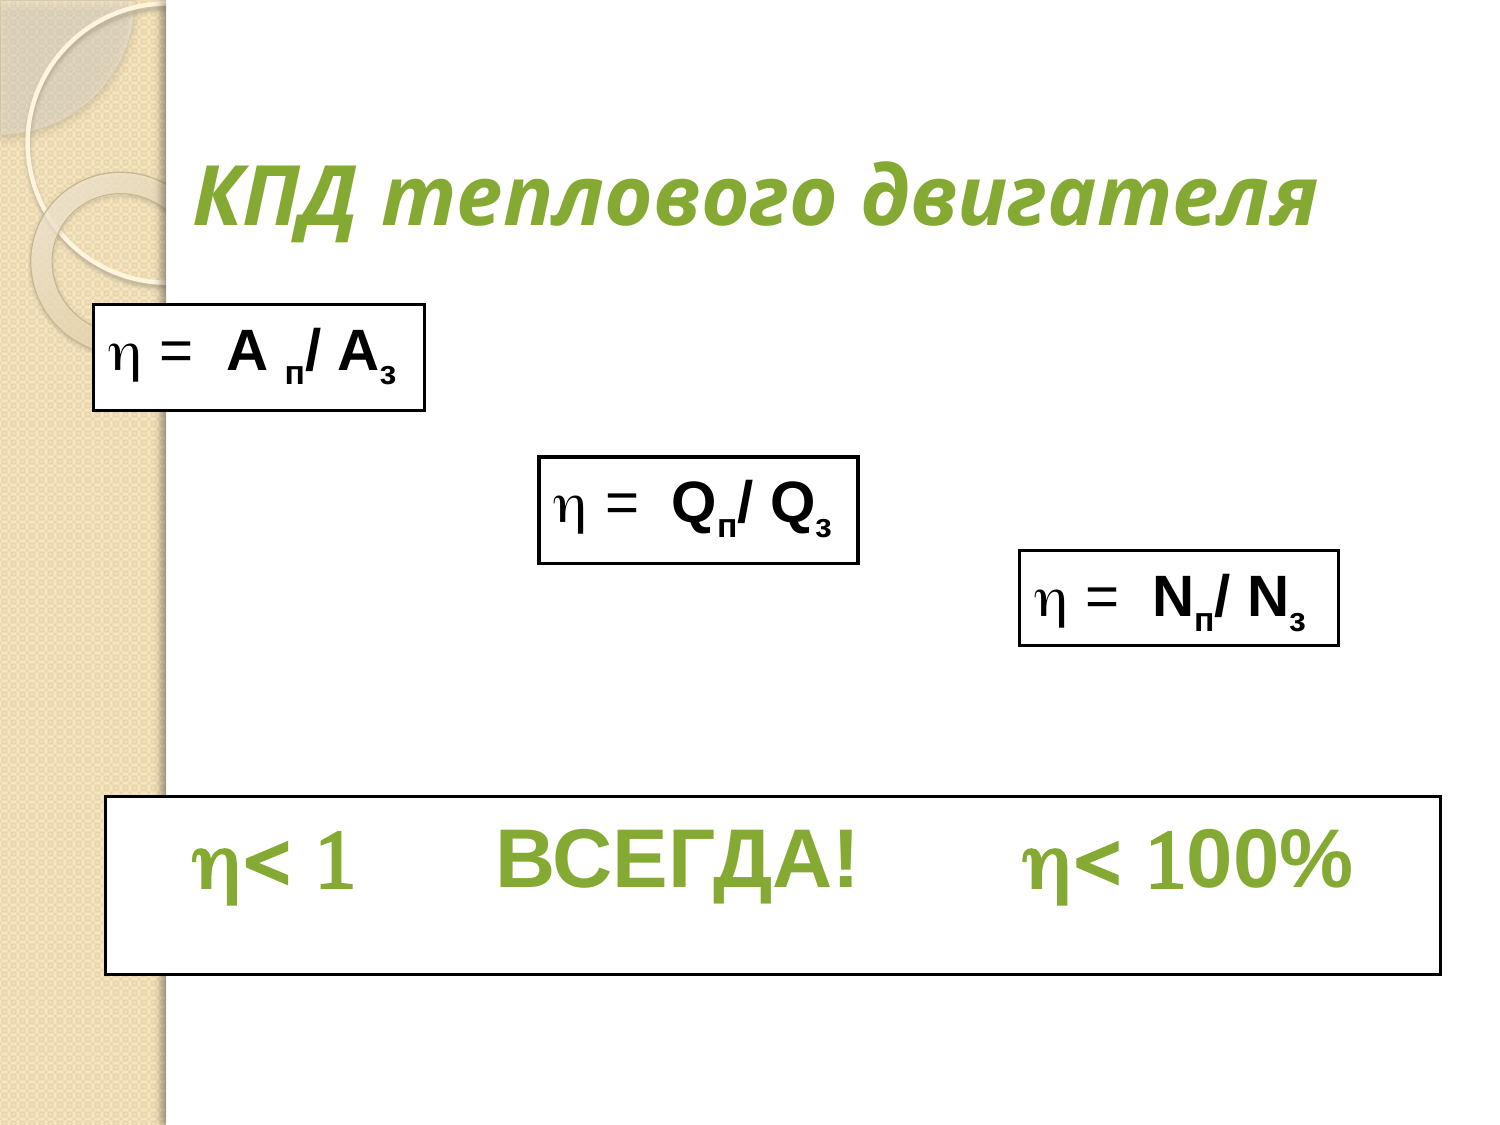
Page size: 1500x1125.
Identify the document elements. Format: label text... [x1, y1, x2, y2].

text_box  = А п/ Аз [93, 304, 425, 411]
title КПД теплового двигателя [75, 115, 1438, 270]
text_box  = Qп/ Qз [538, 457, 858, 564]
text_box   ВСЕГДА!  00% [105, 796, 1441, 975]
text_box  = Nп/ Nз [1019, 550, 1339, 646]
